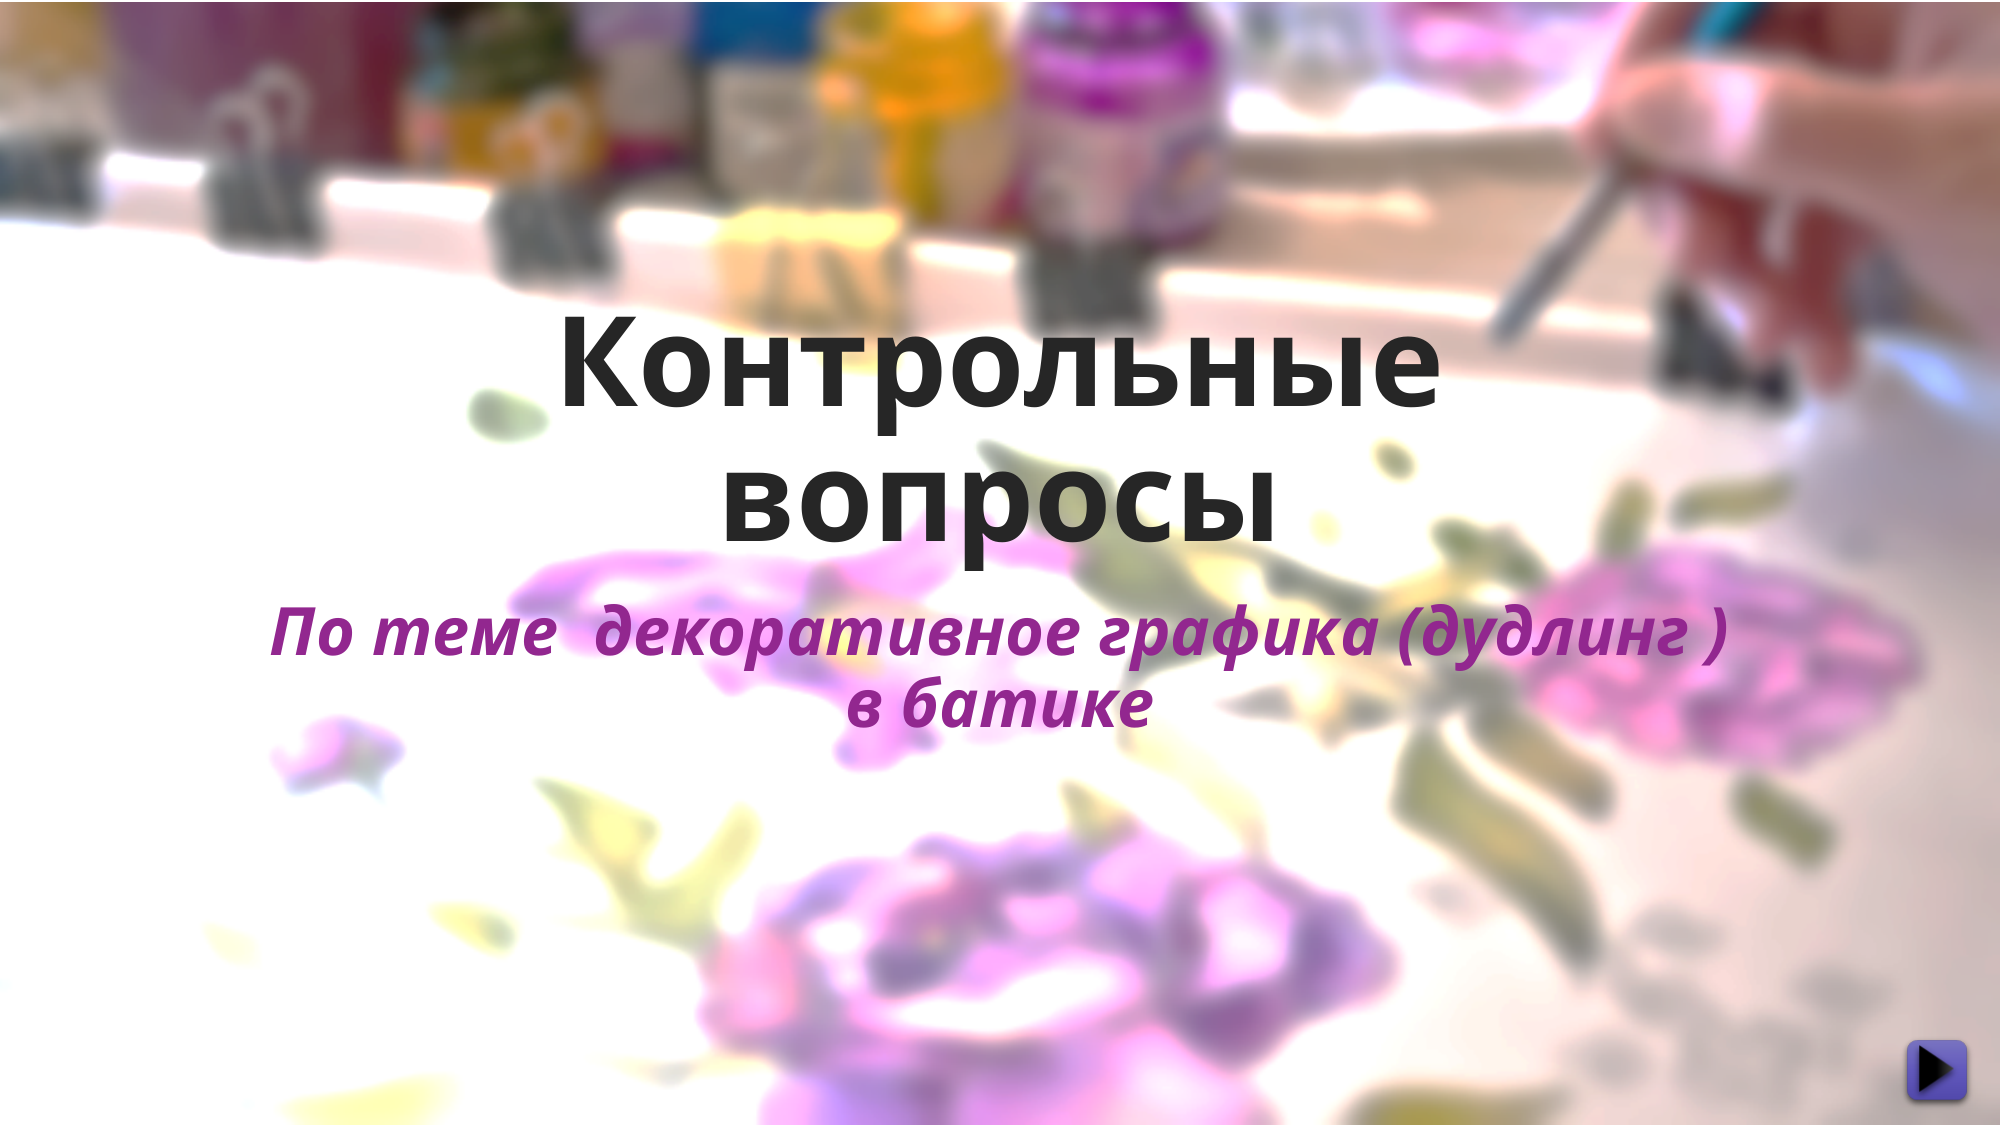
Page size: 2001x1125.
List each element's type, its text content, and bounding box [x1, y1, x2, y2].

title Контрольные вопросы [249, 184, 1750, 576]
picture [0, 2, 2001, 1125]
subtitle По теме декоративное графика (дудлинг ) в батике [249, 590, 1750, 863]
